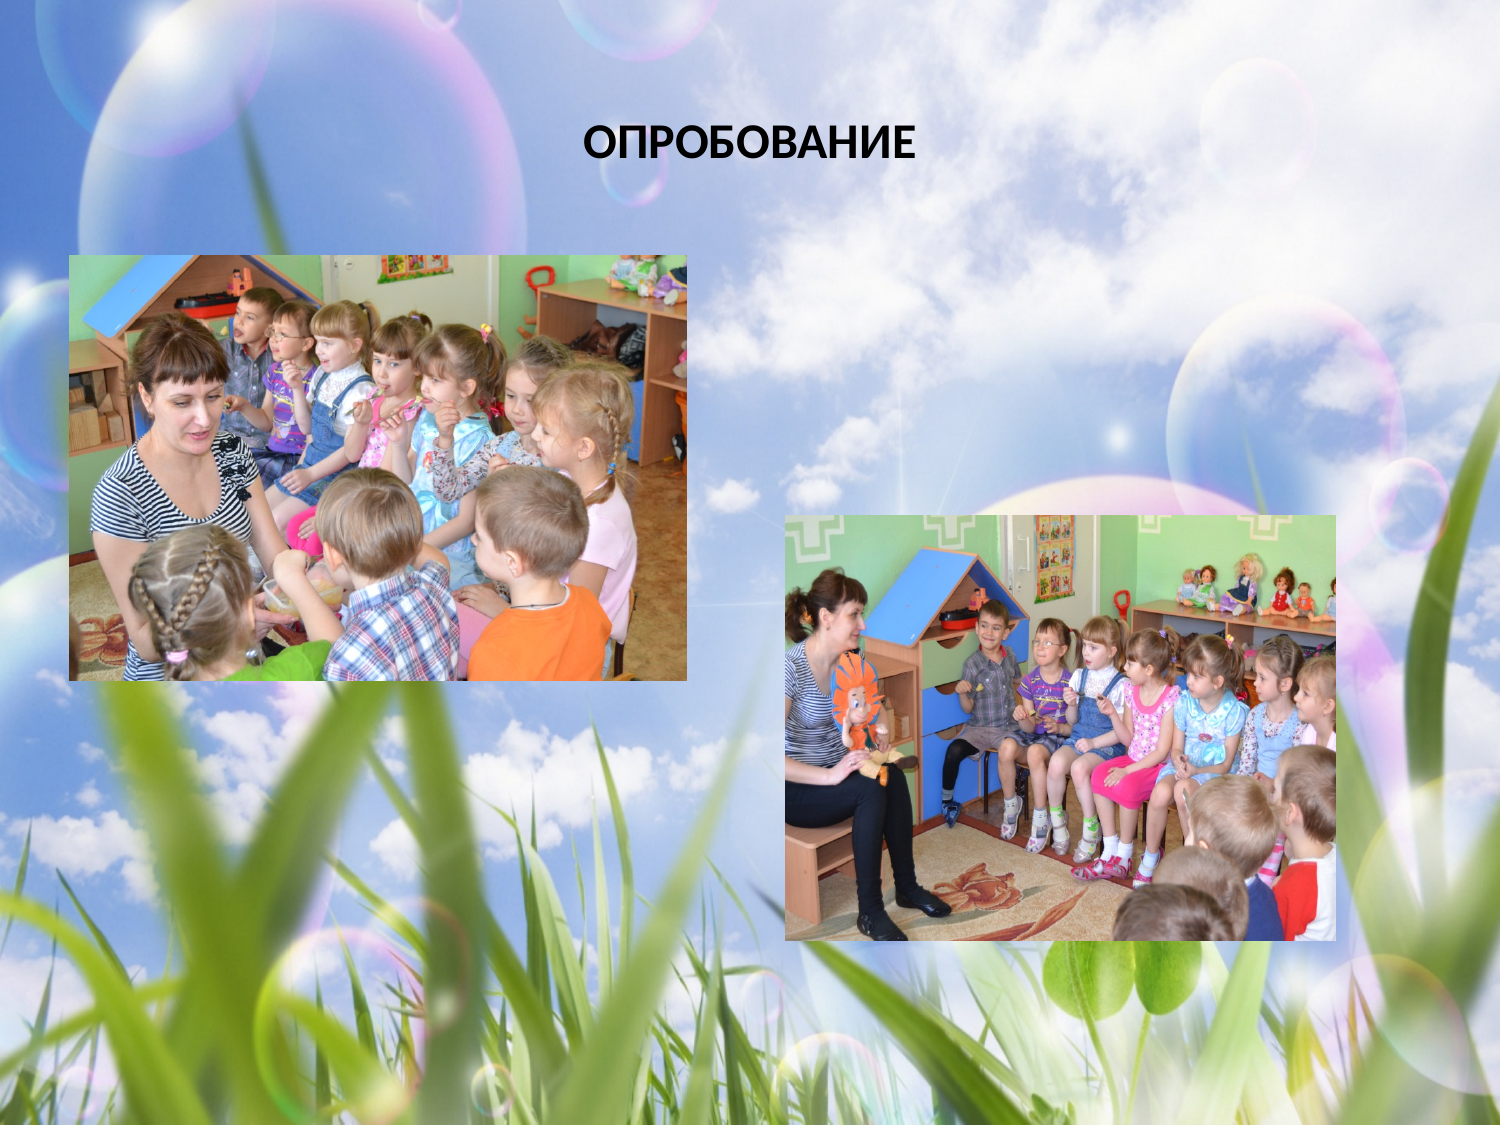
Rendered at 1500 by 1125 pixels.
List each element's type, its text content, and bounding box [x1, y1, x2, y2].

picture [0, 0, 1500, 1125]
title ОПРОБОВАНИЕ [75, 45, 1425, 233]
